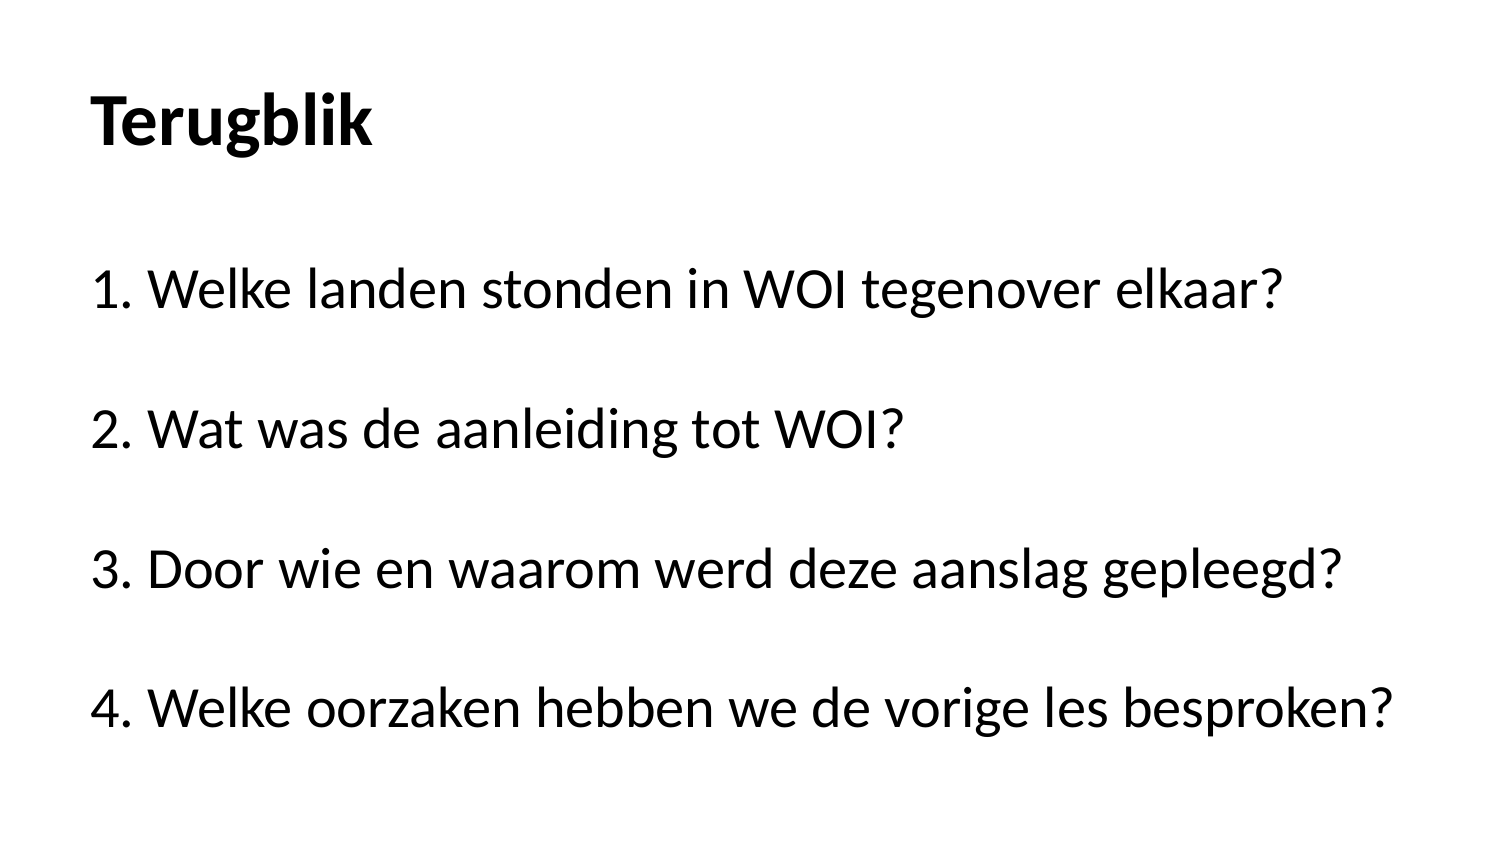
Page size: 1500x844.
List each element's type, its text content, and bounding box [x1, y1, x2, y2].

title Terugblik 1. Welke landen stonden in WOI tegenover elkaar? 2. Wat was de aanleiding tot WOI? 3. Door wie en waarom werd deze aanslag gepleegd? 4. Welke oorzaken hebben we de vorige les besproken? [75, 33, 1425, 777]
